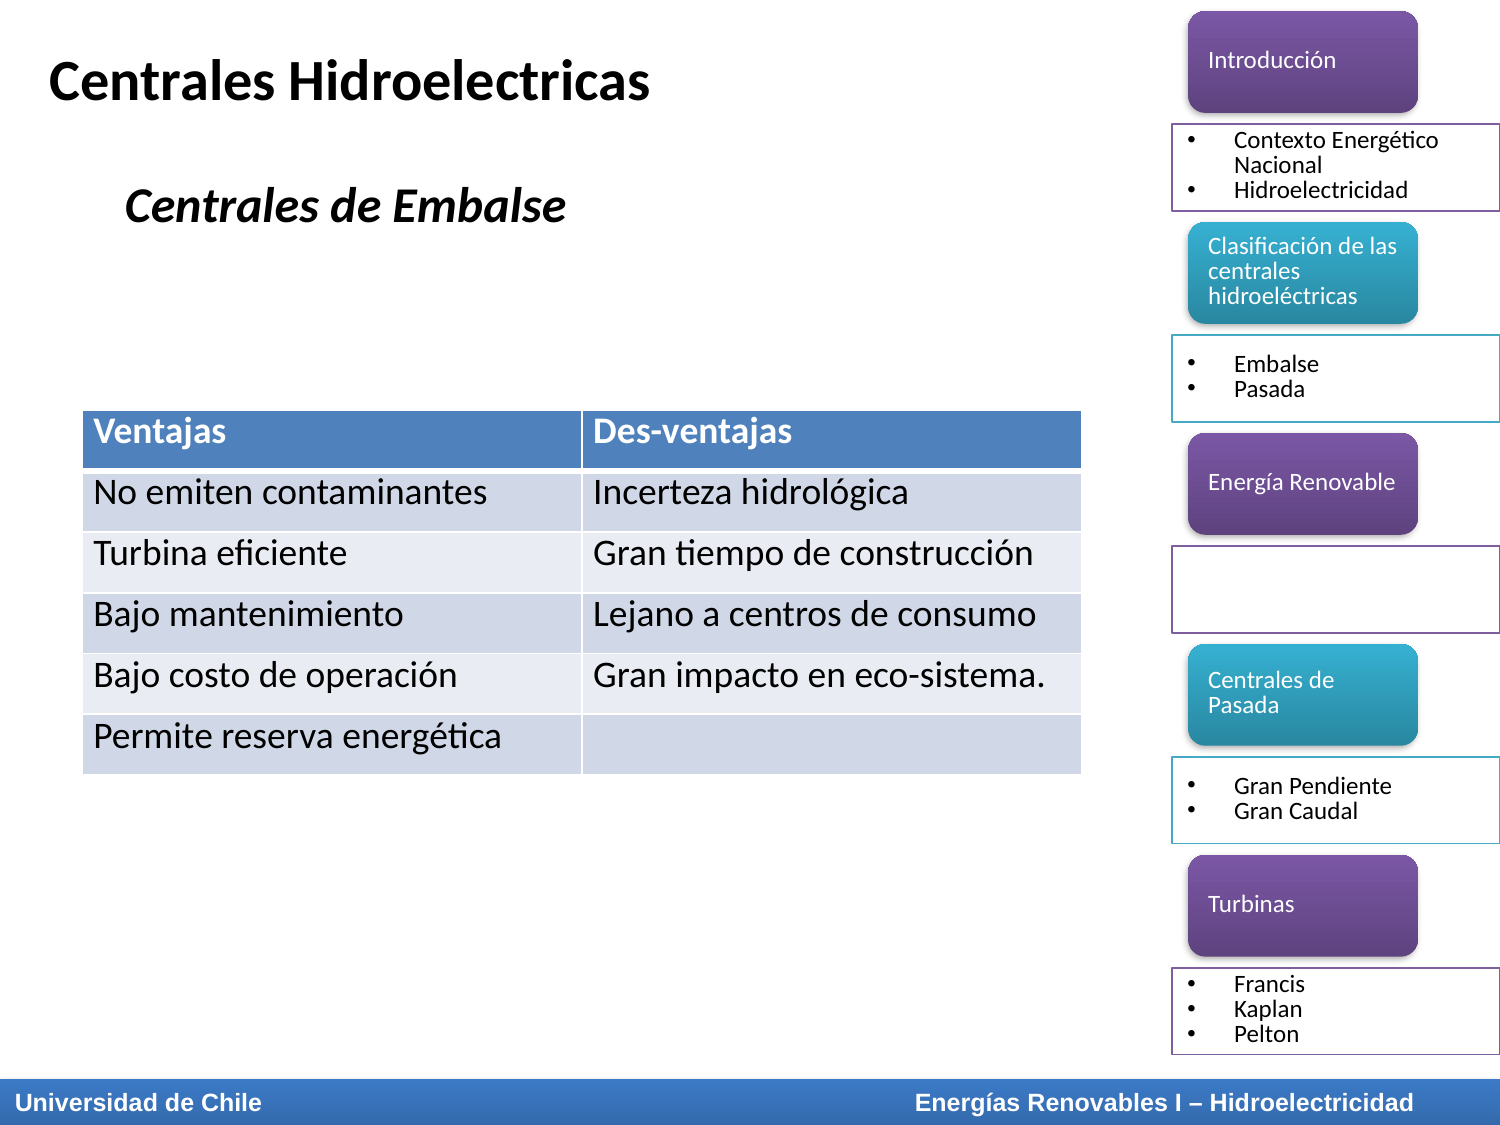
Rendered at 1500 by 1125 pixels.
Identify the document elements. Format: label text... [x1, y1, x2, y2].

text_box Centrales Hidroelectricas Centrales de Embalse [35, 107, 1161, 1077]
table_cell Bajo mantenimiento [83, 594, 581, 653]
table_cell Incerteza hidrológica [583, 474, 1081, 531]
table_cell Permite reserva energética [83, 715, 581, 774]
table_header Des-ventajas [583, 411, 1081, 468]
table_header Ventajas [83, 411, 581, 468]
text_box Universidad de Chile Energías Renovables I – Hidroelectricidad [0, 1079, 1500, 1125]
text_box Centrales Hidroelectricas Centrales de Embalse [35, 75, 1161, 106]
table_cell Gran tiempo de construcción [583, 533, 1081, 592]
table_cell No emiten contaminantes [83, 474, 581, 531]
table_cell Bajo costo de operación [83, 654, 581, 713]
table_cell Gran impacto en eco-sistema. [583, 654, 1081, 713]
table_cell [583, 715, 1081, 774]
table_cell Turbina eficiente [83, 533, 581, 592]
text_box [0, 0, 1169, 75]
table_cell Lejano a centros de consumo [583, 594, 1081, 653]
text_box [1171, 0, 1500, 1055]
